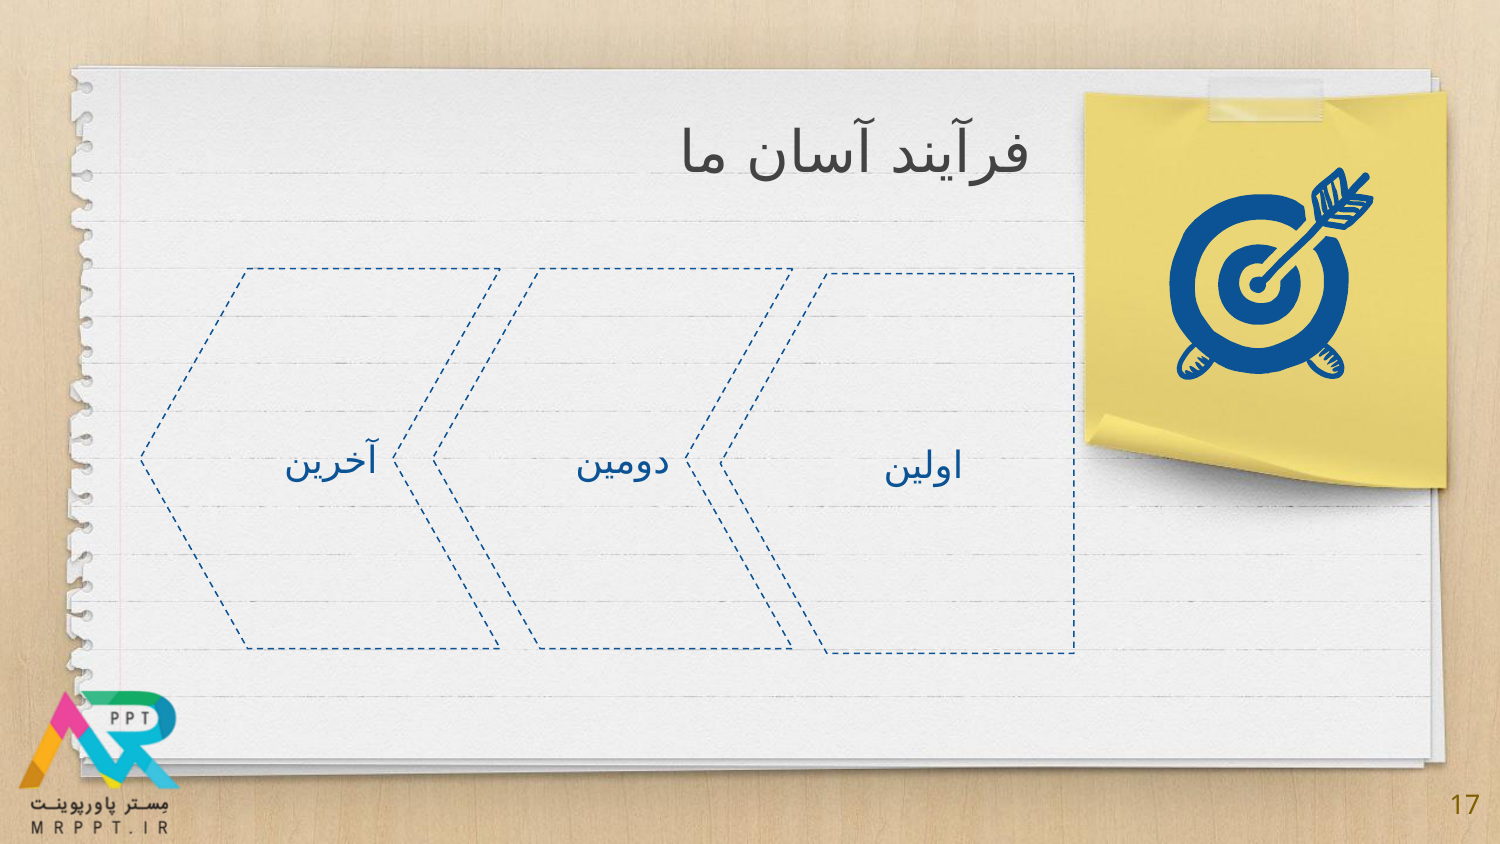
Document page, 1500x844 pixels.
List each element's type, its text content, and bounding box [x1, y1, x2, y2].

text_box [1169, 194, 1349, 380]
text_box دومین [432, 268, 793, 649]
text_box [1249, 167, 1374, 294]
title فرآیند آسان ما [142, 58, 1066, 200]
slide_number 17 [1429, 767, 1500, 844]
text_box آخرین [139, 268, 501, 649]
picture [0, 0, 1500, 844]
text_box اولین [720, 273, 1074, 654]
